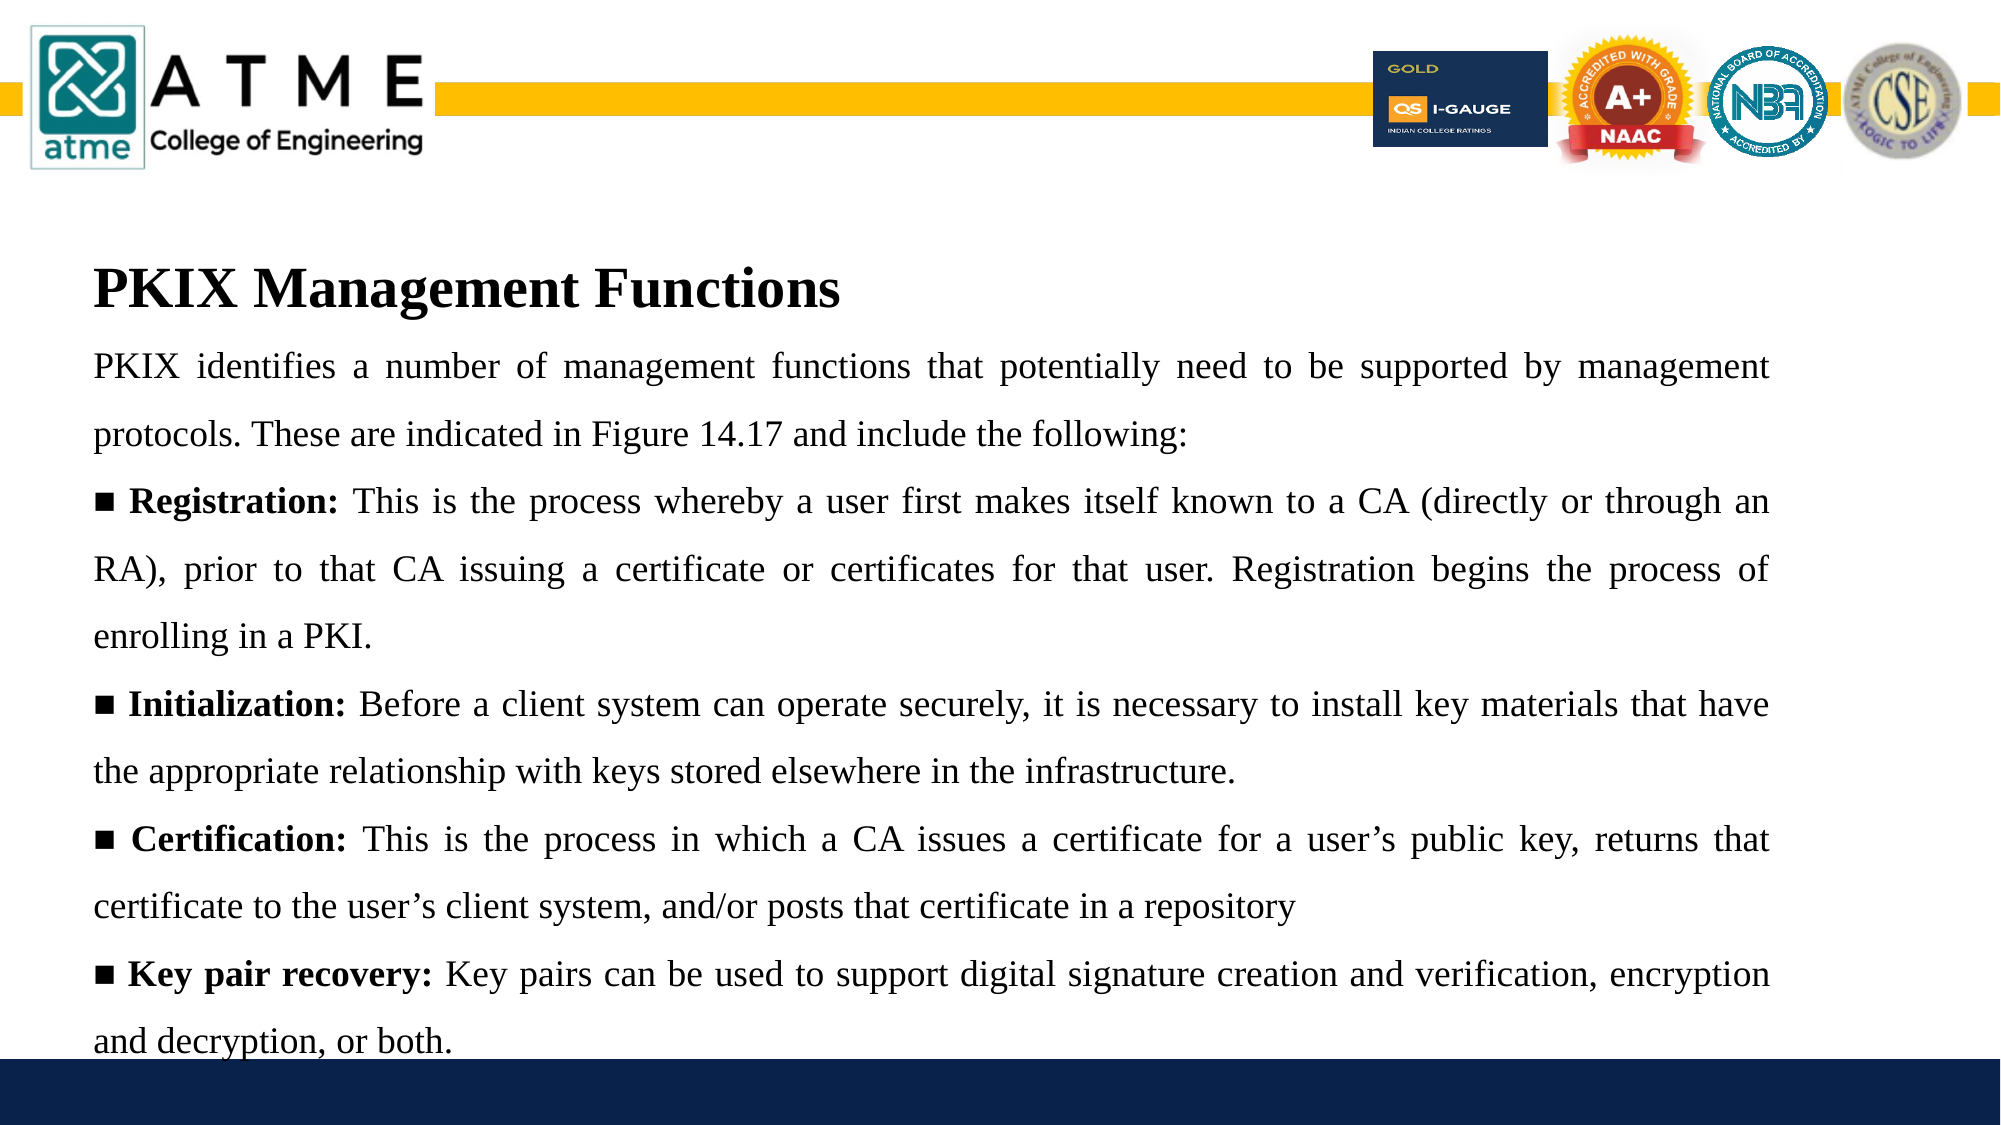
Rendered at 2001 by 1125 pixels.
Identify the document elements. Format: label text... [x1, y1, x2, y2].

picture [1840, 26, 1968, 176]
picture [0, 1059, 2001, 1125]
picture [22, 15, 435, 178]
text_box PKIX Management Functions PKIX identifies a number of management functions that potentially need to be supported by management protocols. These are indicated in Figure 14.17 and include the following: ■ Registration: This is the process whereby a user first makes itself known to a CA (directly or through an RA), prior to that CA issuing a certificate or certificates for that user. Registration begins the process of enrolling in a PKI. ■ Initialization: Before a client system can operate securely, it is necessary to install key materials that have the appropriate relationship with keys stored elsewhere in the infrastructure. ■ Certification: This is the process in which a CA issues a certificate for a user’s public key, returns that certificate to the user’s client system, and/or posts that certificate in a repository ■ Key pair recovery: Key pairs can be used to support digital signature creation and verification, encryption and decryption, or both. [78, 206, 1787, 1069]
picture [1373, 20, 1828, 180]
